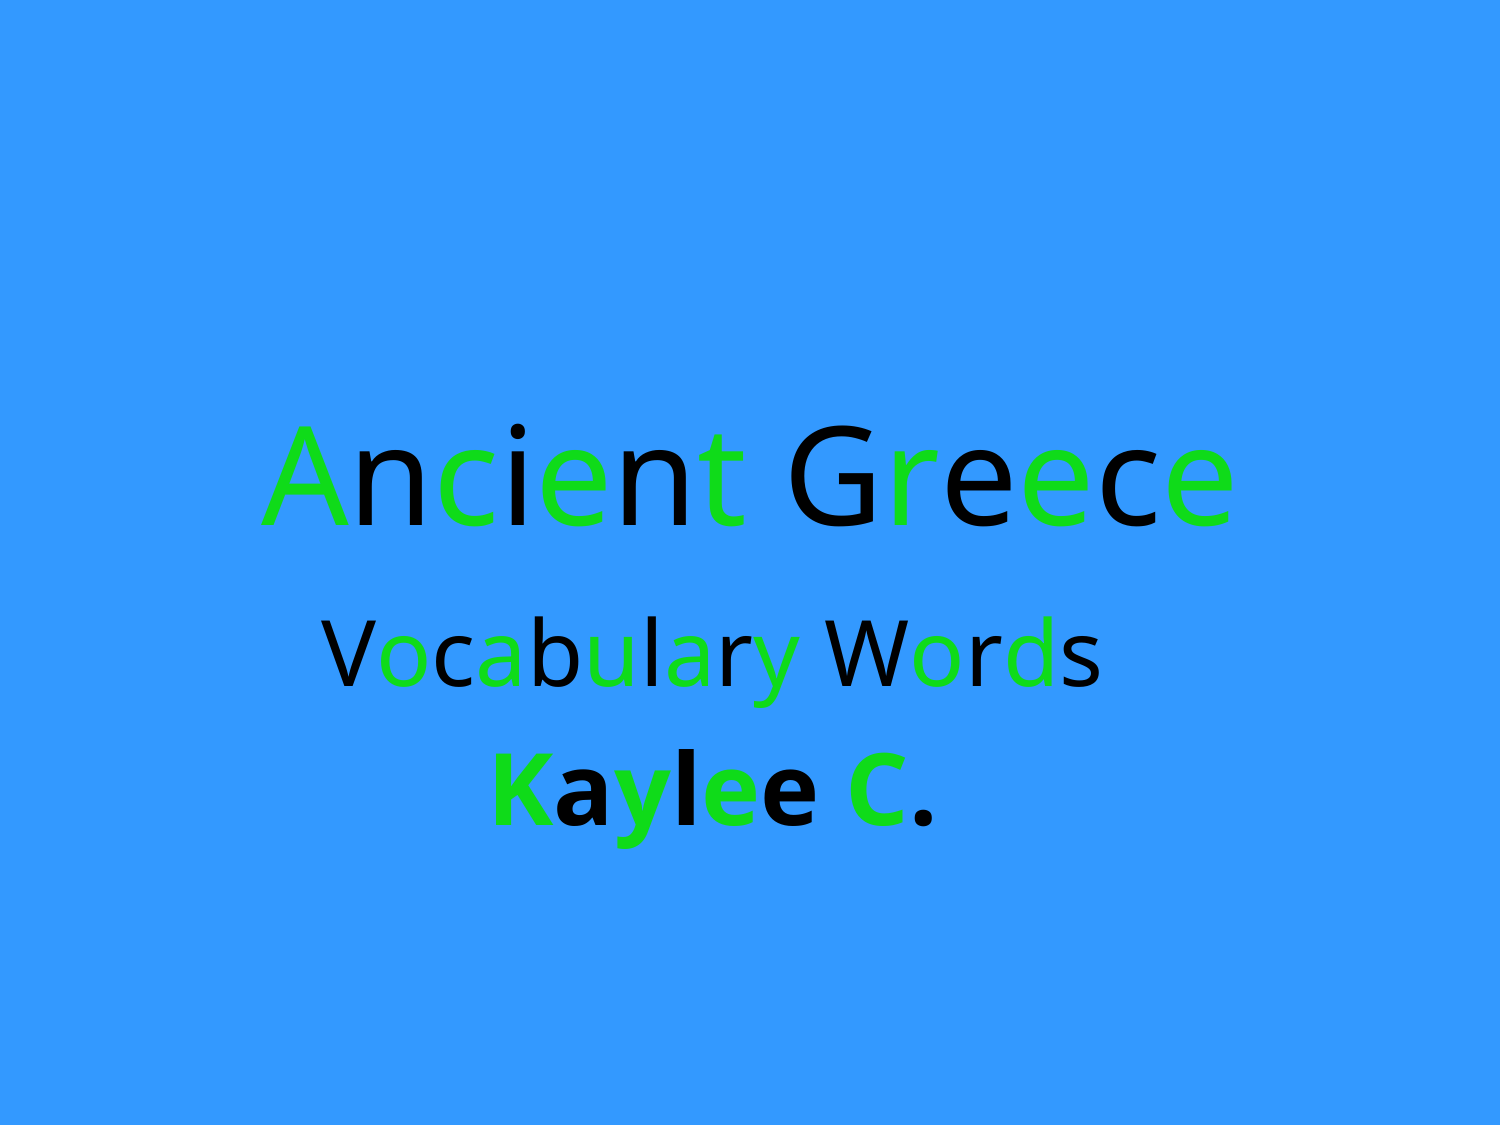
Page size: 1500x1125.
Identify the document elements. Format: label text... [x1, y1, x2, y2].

title Ancient Greece [112, 349, 1388, 591]
subtitle Vocabulary Words Kaylee C. [187, 587, 1238, 876]
